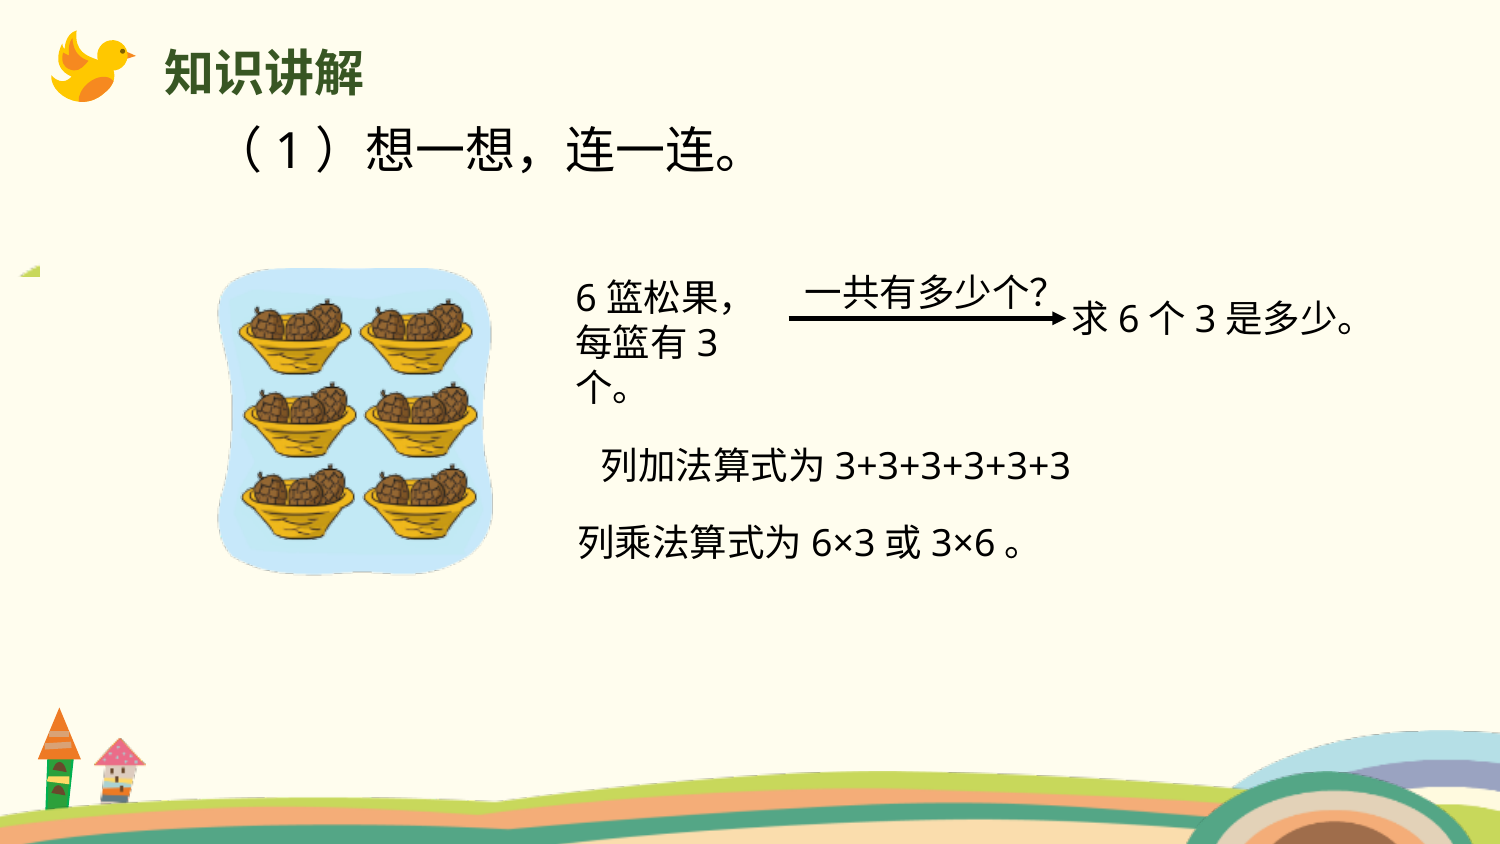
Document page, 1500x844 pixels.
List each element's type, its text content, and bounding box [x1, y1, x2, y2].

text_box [215, 268, 496, 577]
text_box 列乘法算式为6×3或3×6。 [566, 513, 1054, 570]
text_box （1）想一想，连一连。 [201, 113, 777, 185]
text_box 求6个3是多少。 [1060, 289, 1387, 347]
text_box 列加法算式为3+3+3+3+3+3 [589, 436, 1083, 493]
text_box 6篮松果，每篮有3个。 [564, 268, 770, 415]
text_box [788, 261, 1084, 323]
picture [0, 0, 1500, 844]
text_box 知识讲解 [152, 35, 376, 107]
